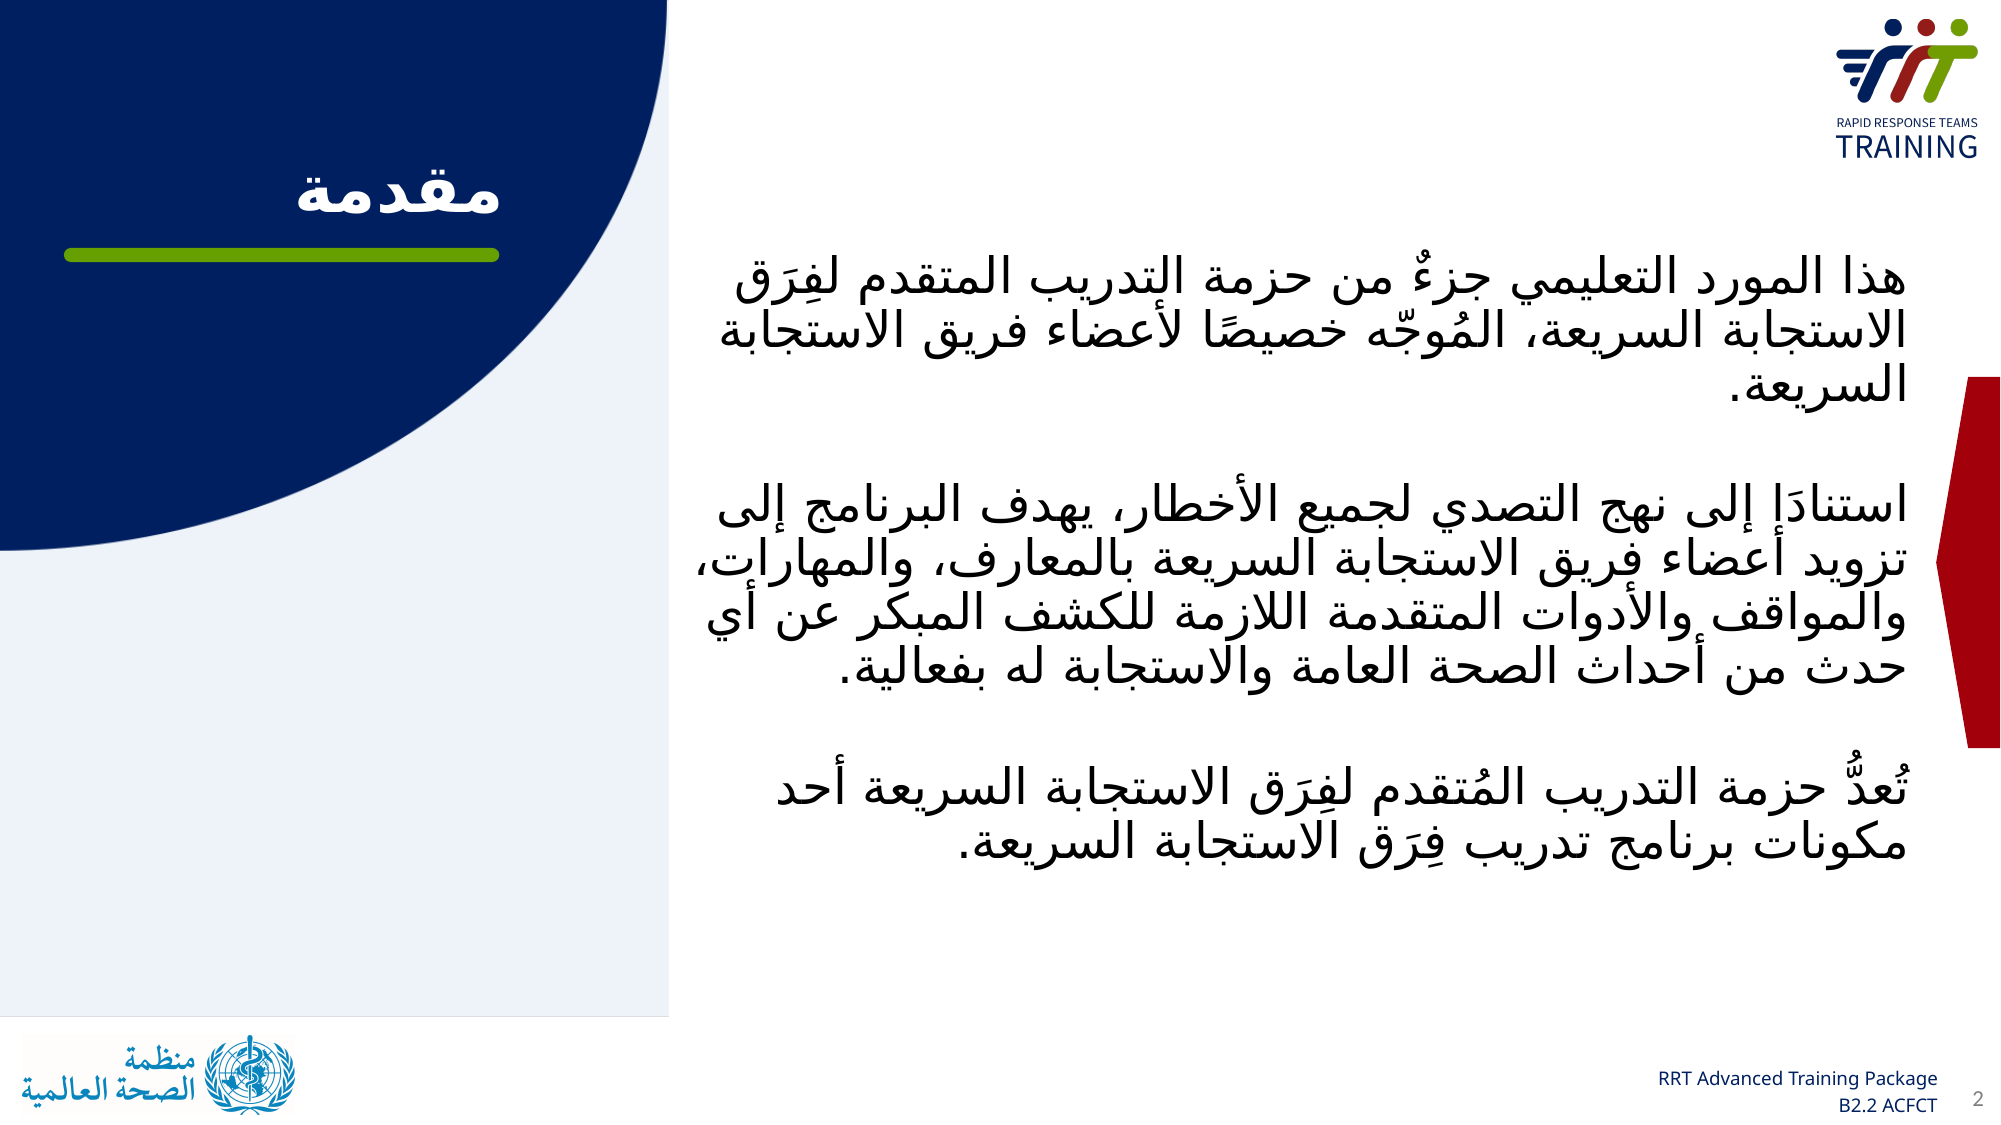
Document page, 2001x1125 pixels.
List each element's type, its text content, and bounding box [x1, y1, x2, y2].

picture [22, 1035, 295, 1115]
list هذا المورد التعليمي جزءٌ من حزمة التدريب المتقدم لفِرَق الاستجابة السريعة، المُوجّه خصيصًا لأعضاء فريق الاستجابة السريعة. استنادَا إلى نهج التصدي لجميع الأخطار، يهدف البرنامج إلى تزويد أعضاء فريق الاستجابة السريعة بالمعارف، والمهارات، والمواقف والأدوات المتقدمة اللازمة للكشف المبكر عن أي حدث من أحداث الصحة العامة والاستجابة له بفعالية. تُعدُّ حزمة التدريب المُتقدم لفِرَق الاستجابة السريعة أحد مكونات برنامج تدريب فِرَق الاستجابة السريعة. [673, 249, 1910, 876]
picture [0, 0, 669, 1018]
picture [252, 1050, 258, 1059]
title مقدمة [7, 112, 505, 228]
picture [1835, 19, 1978, 167]
